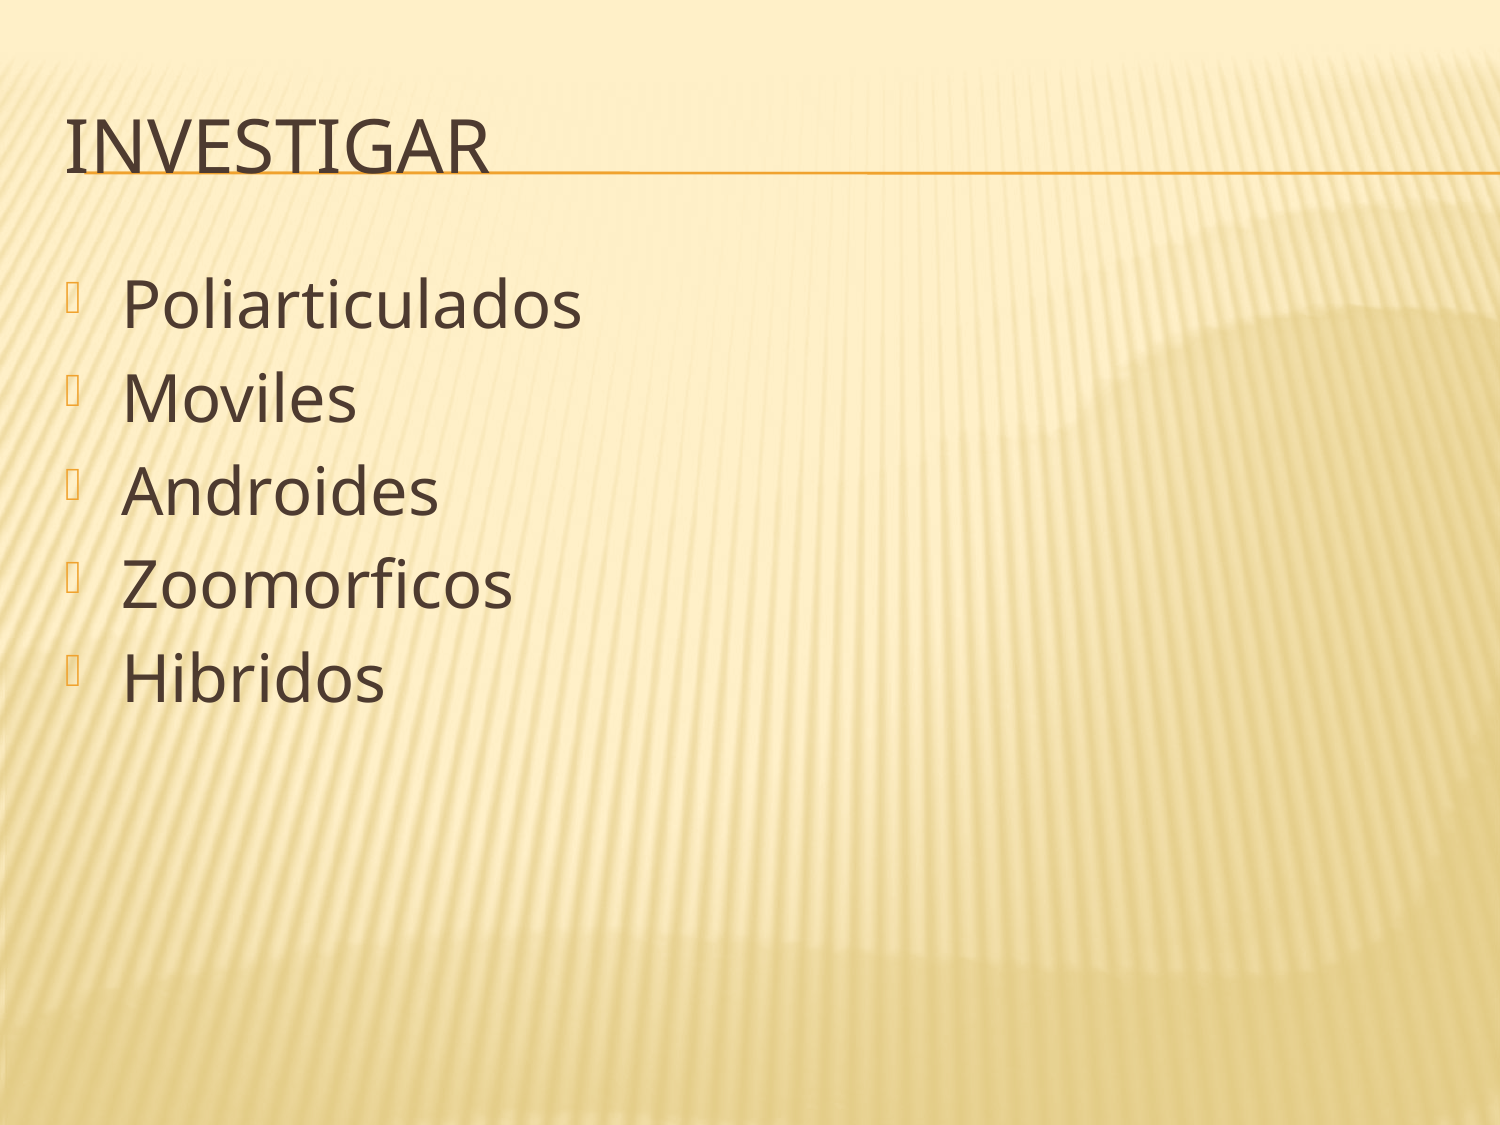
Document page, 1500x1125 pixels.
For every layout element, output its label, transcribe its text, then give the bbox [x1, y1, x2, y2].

list Poliarticulados Moviles Androides Zoomorficos Hibridos [50, 254, 1475, 998]
title Investigar [50, 75, 1475, 213]
